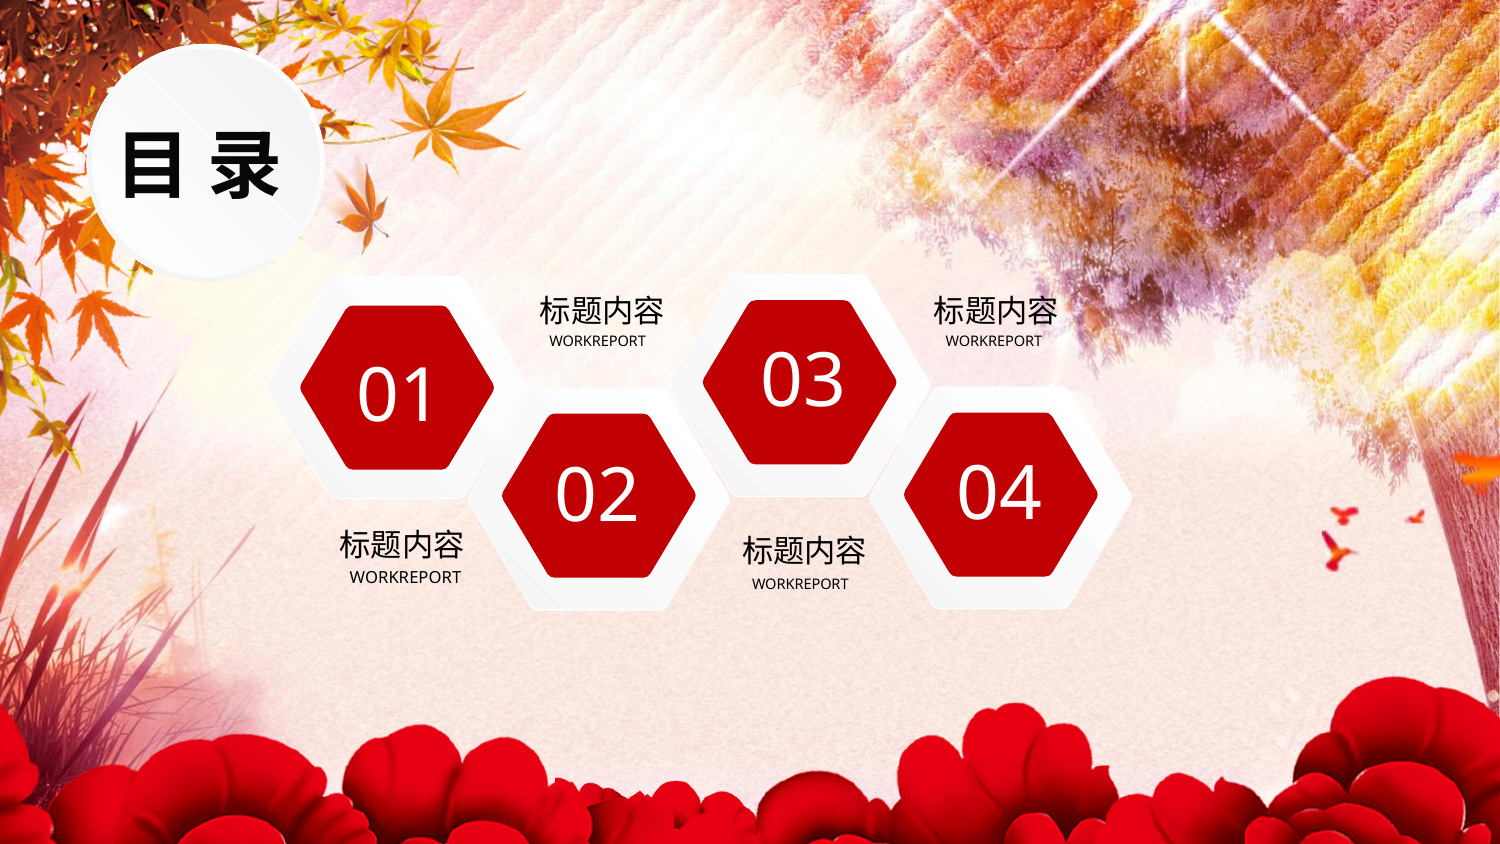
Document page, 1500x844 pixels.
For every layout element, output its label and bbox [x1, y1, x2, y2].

text_box [727, 523, 897, 600]
text_box [668, 274, 932, 498]
text_box [467, 387, 731, 611]
text_box [265, 276, 529, 500]
text_box [918, 284, 1088, 358]
text_box [86, 43, 325, 283]
text_box [0, 0, 1500, 844]
text_box [525, 284, 694, 358]
text_box [869, 386, 1133, 610]
text_box [324, 518, 494, 596]
